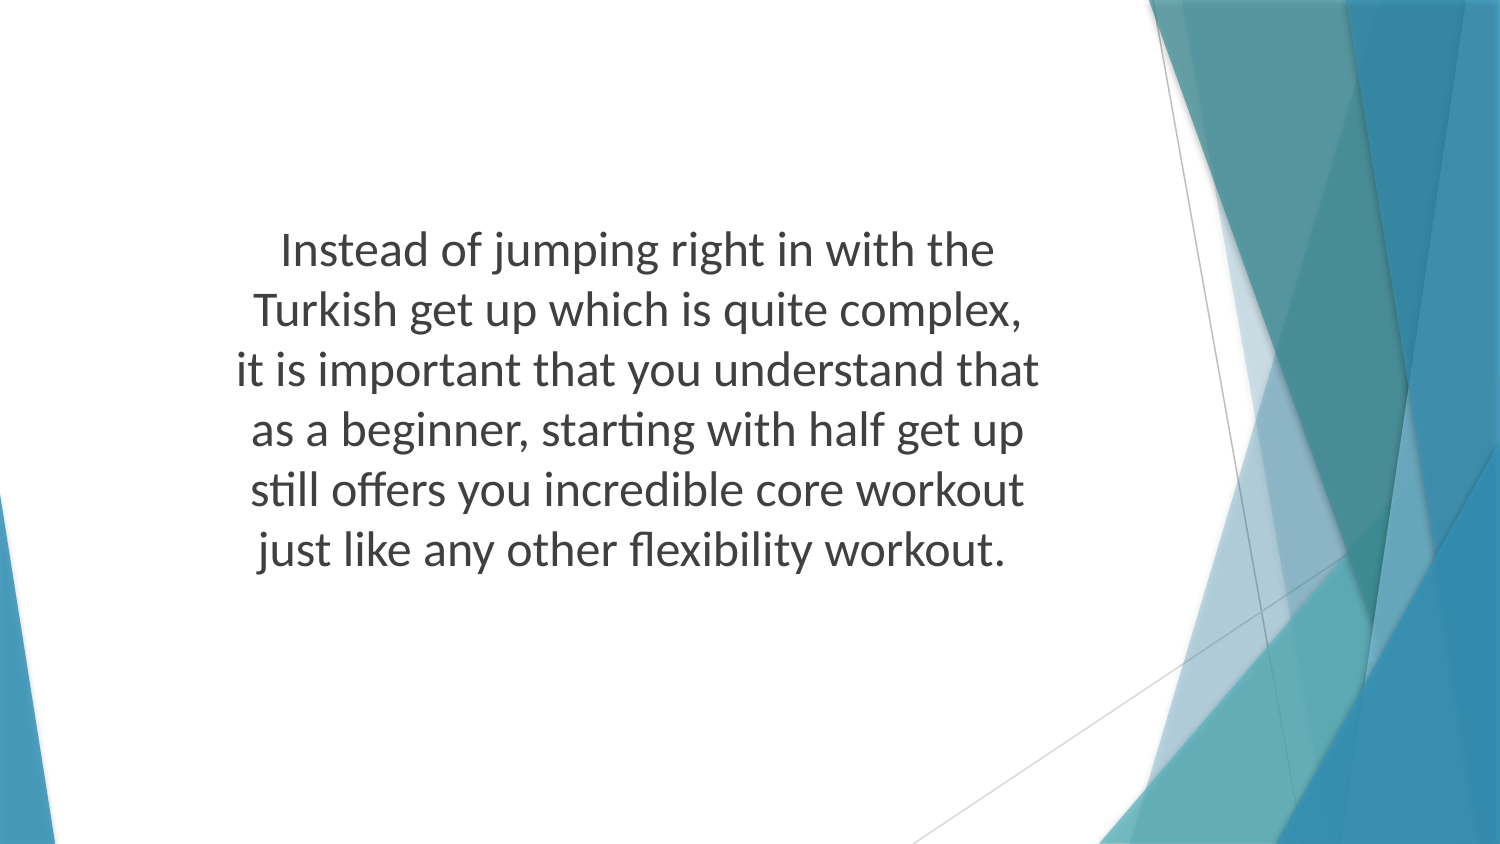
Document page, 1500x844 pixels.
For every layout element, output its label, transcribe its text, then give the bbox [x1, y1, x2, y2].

list Instead of jumping right in with the Turkish get up which is quite complex, it is important that you understand that as a beginner, starting with half get up still offers you incredible core workout just like any other flexibility workout. [218, 209, 1058, 670]
